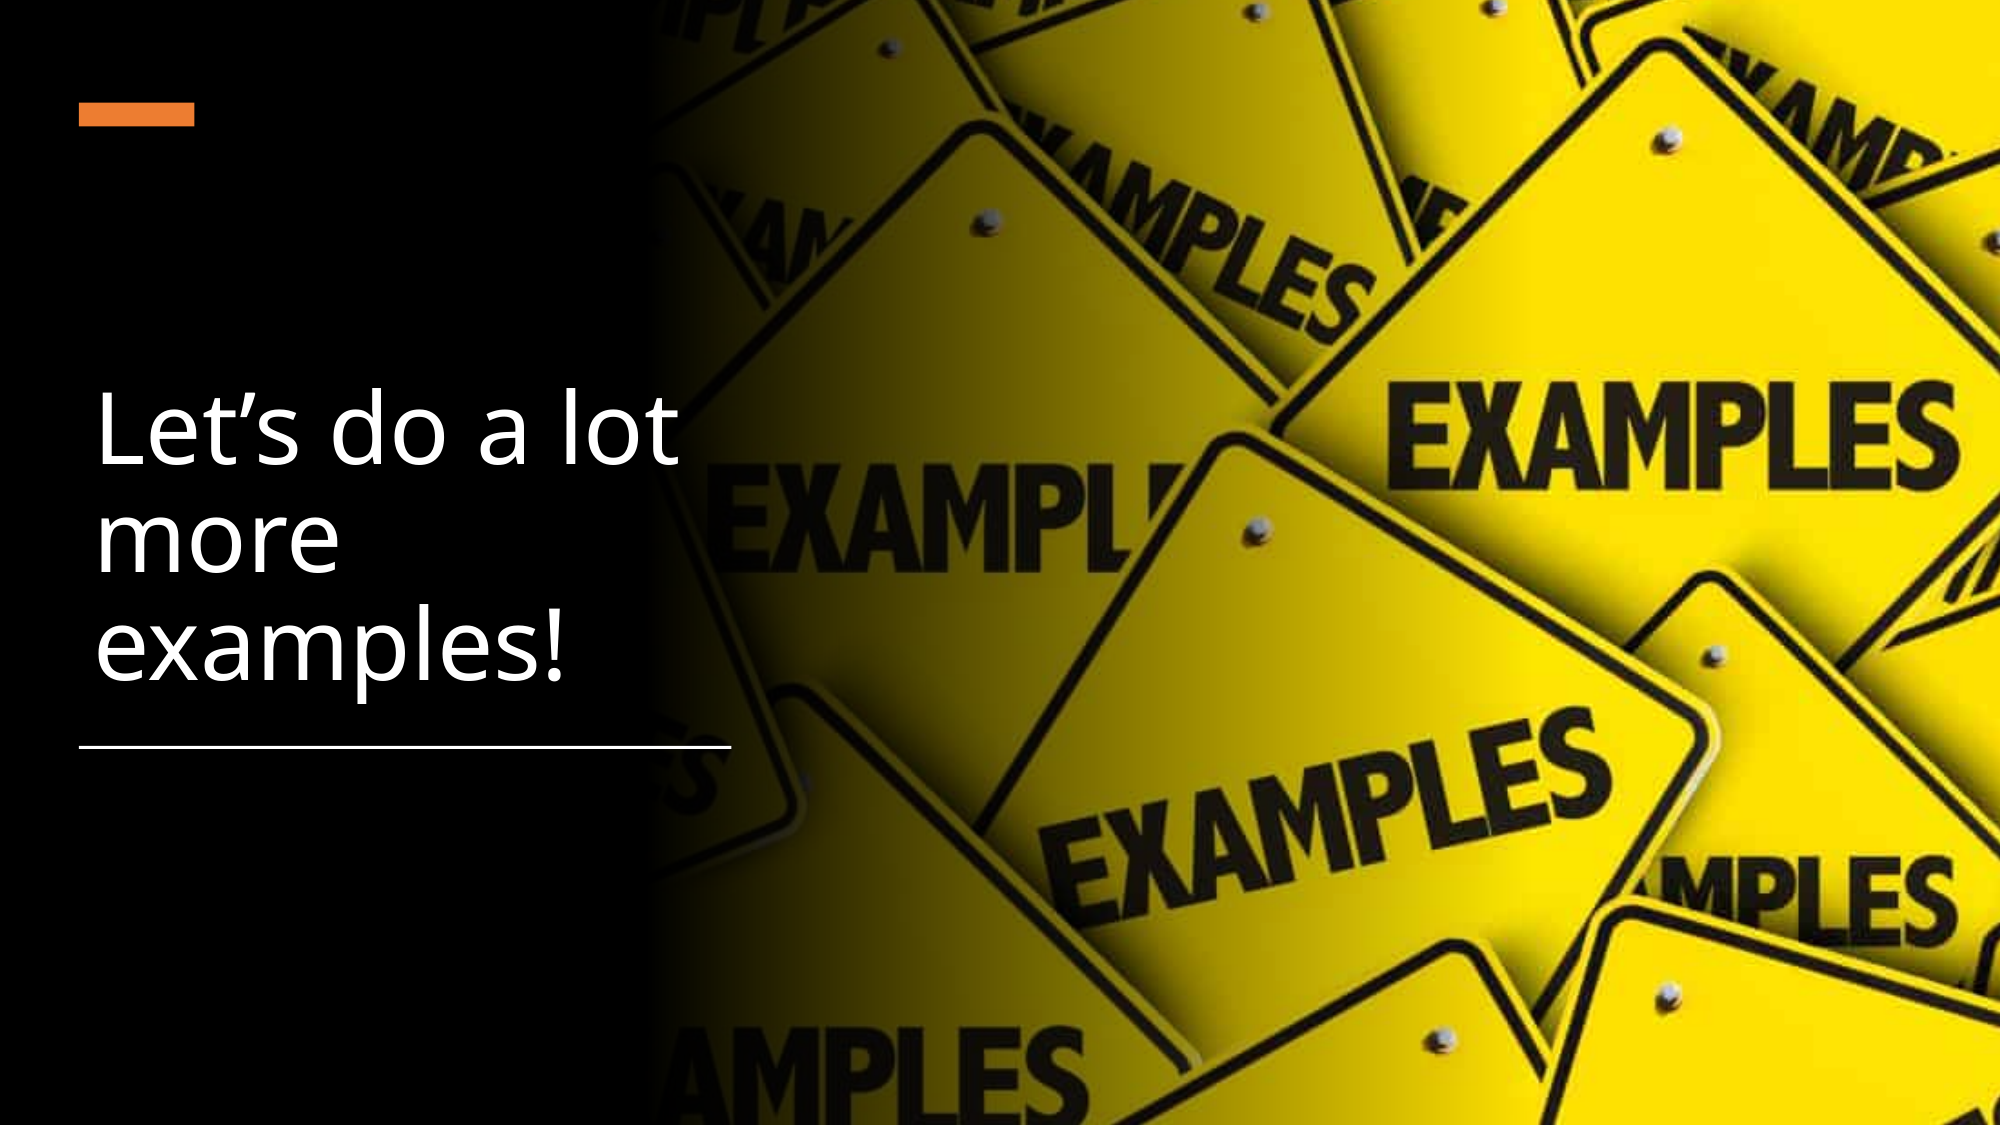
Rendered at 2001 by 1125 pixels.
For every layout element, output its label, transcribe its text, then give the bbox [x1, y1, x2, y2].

text_box [78, 102, 195, 128]
picture [577, 0, 2000, 1125]
title Let’s do a lot more examples! [78, 184, 577, 710]
text_box [78, 745, 577, 750]
text_box [0, 0, 577, 1125]
